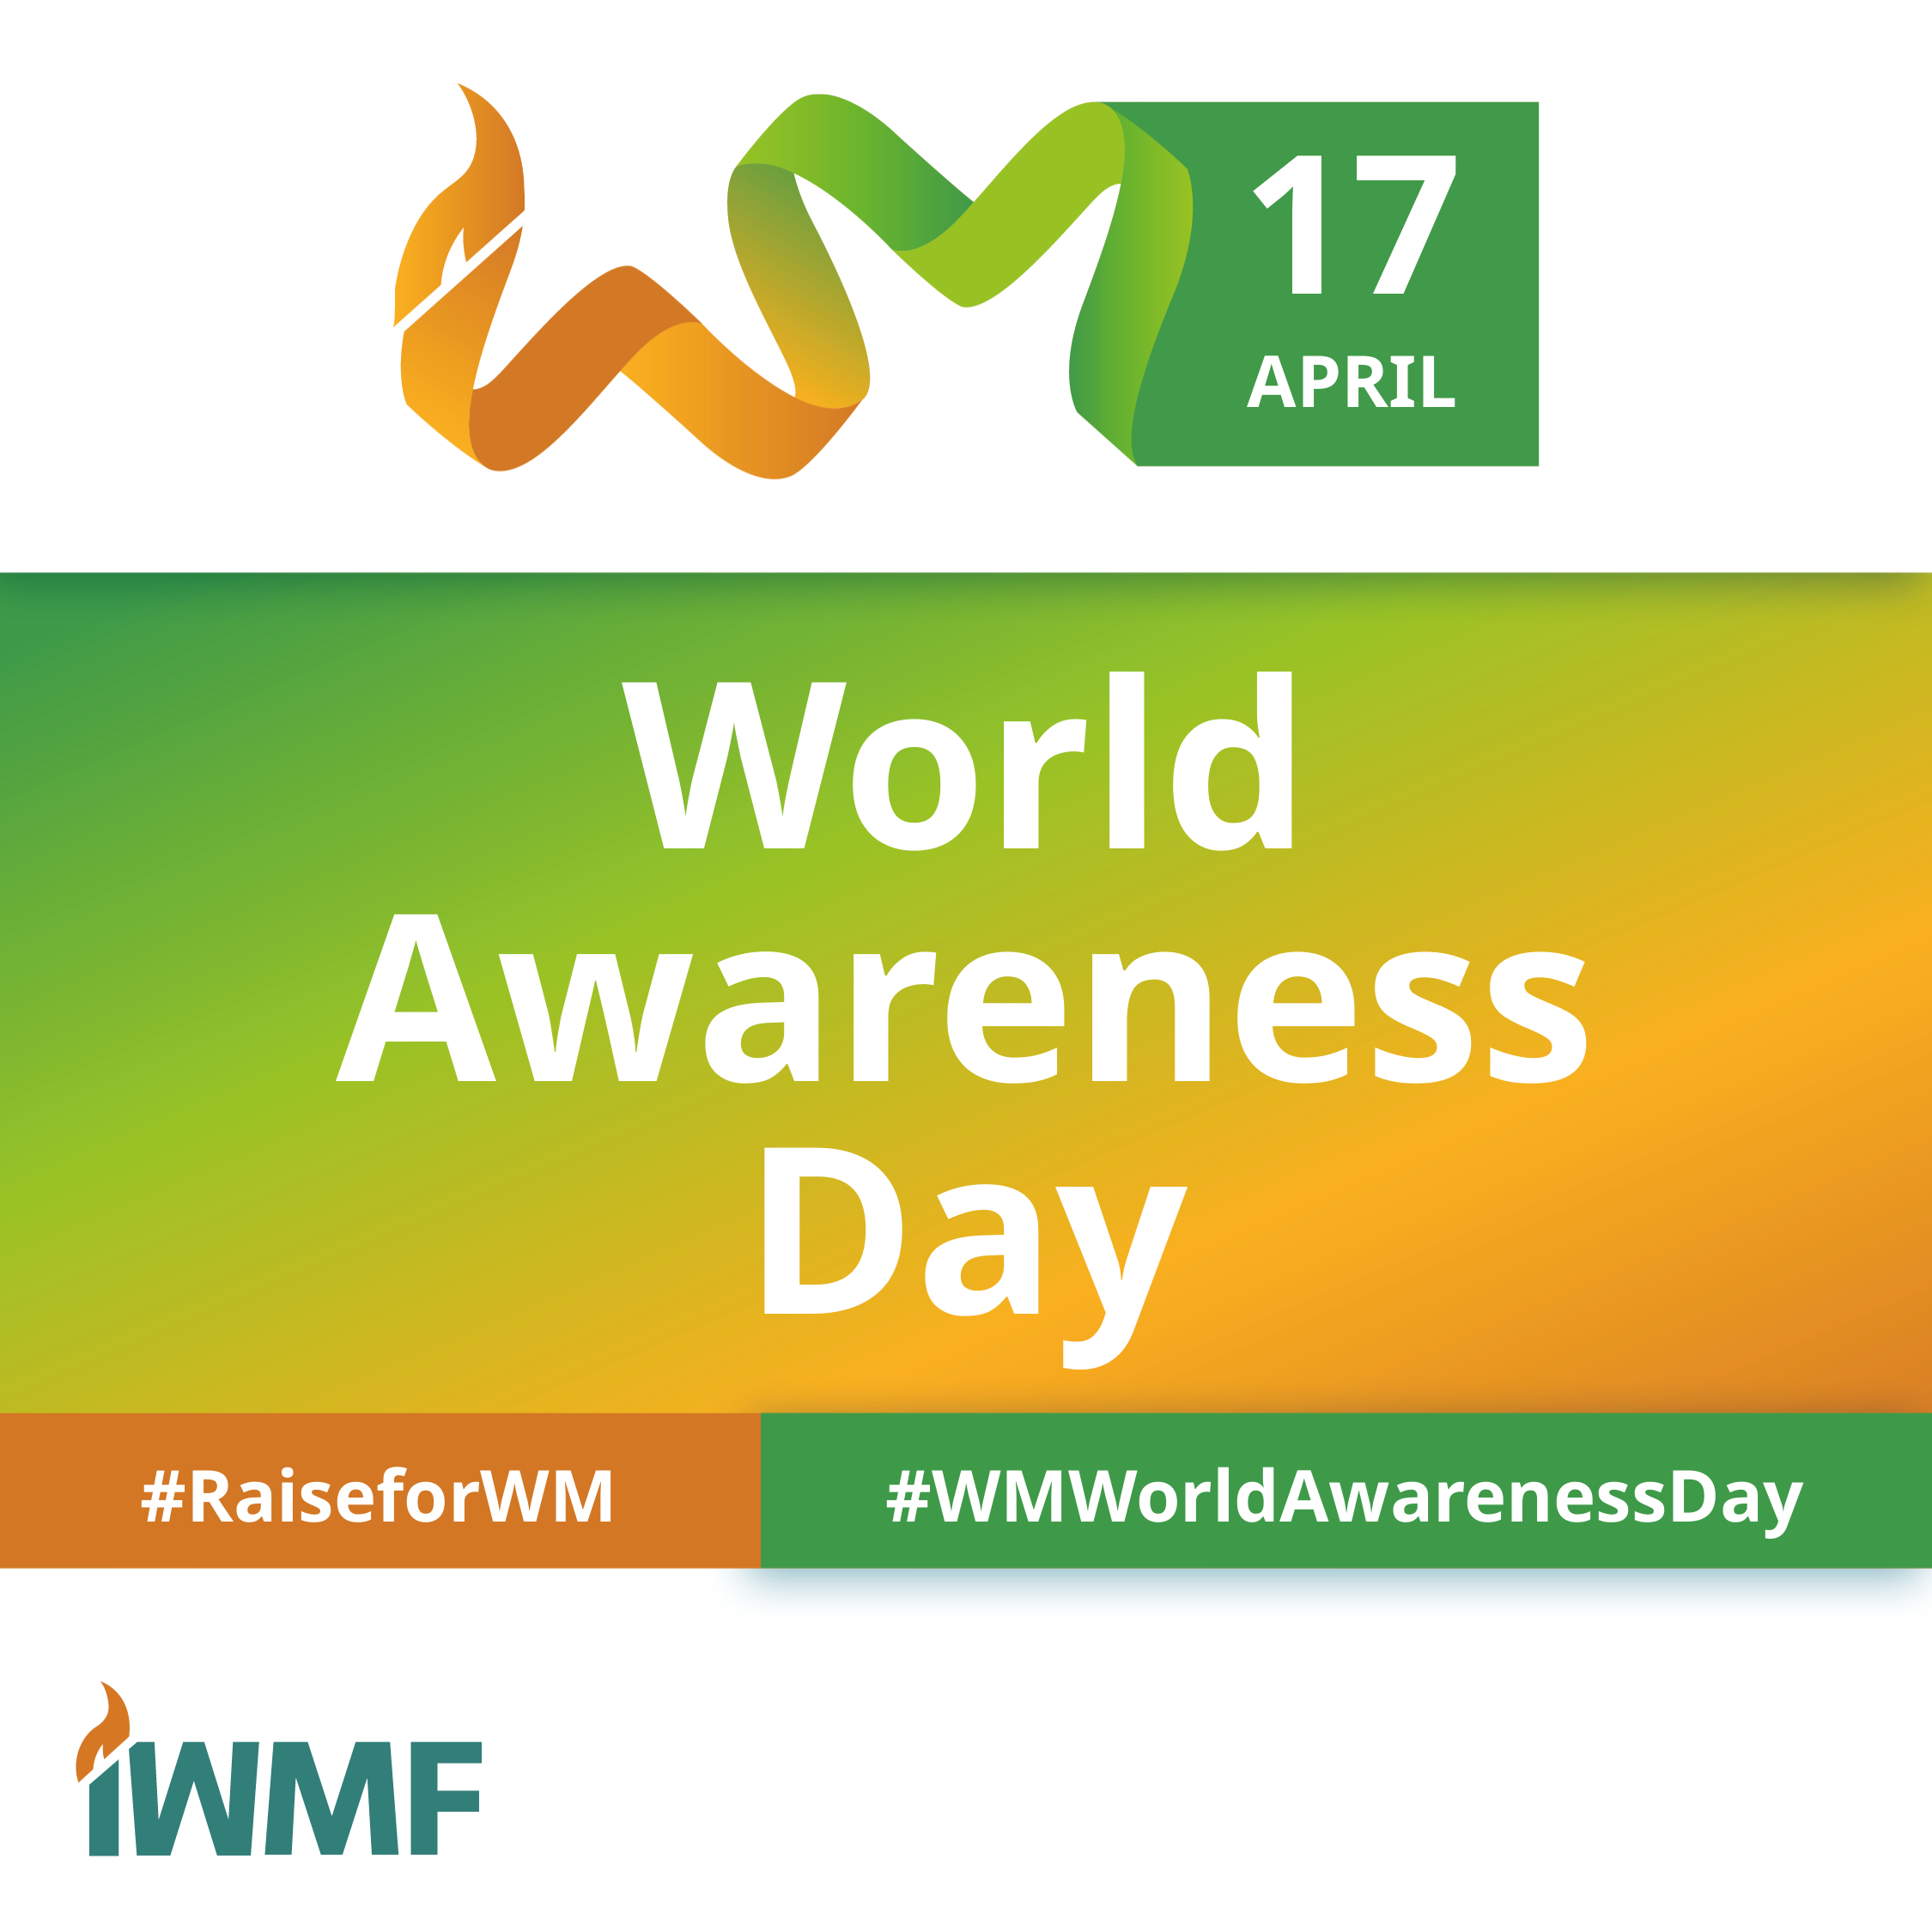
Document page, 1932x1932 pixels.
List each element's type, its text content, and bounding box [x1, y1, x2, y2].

picture [0, 1543, 1932, 1932]
picture [0, 0, 1932, 1443]
title World Awareness Day [144, 656, 1788, 1329]
text_box 17 APRIL [1164, 236, 1540, 509]
text_box #RaiseforWM [0, 1443, 758, 1543]
text_box #WMWorldAwarenessDay [758, 1443, 1932, 1543]
